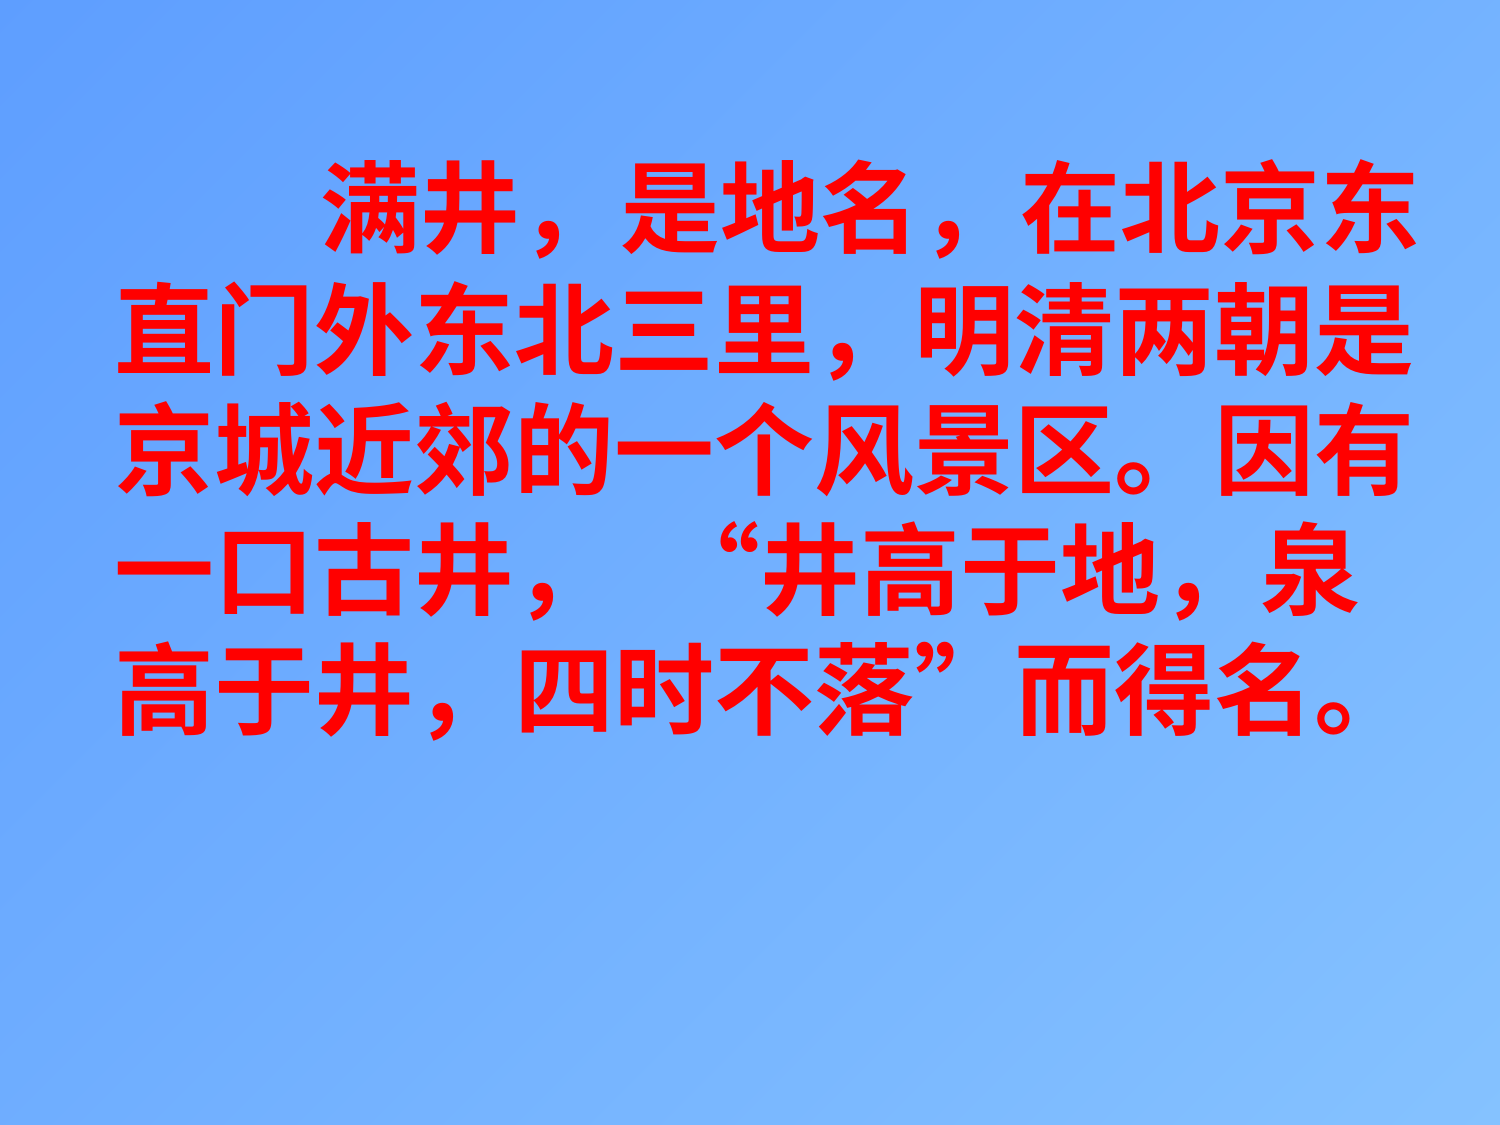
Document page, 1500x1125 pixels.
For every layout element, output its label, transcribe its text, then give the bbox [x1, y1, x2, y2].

text_box 满井，是地名，在北京东直门外东北三里，明清两朝是京城近郊的一个风景区。因有一口古井， “井高于地，泉高于井，四时不落”而得名。 [100, 125, 1459, 1047]
